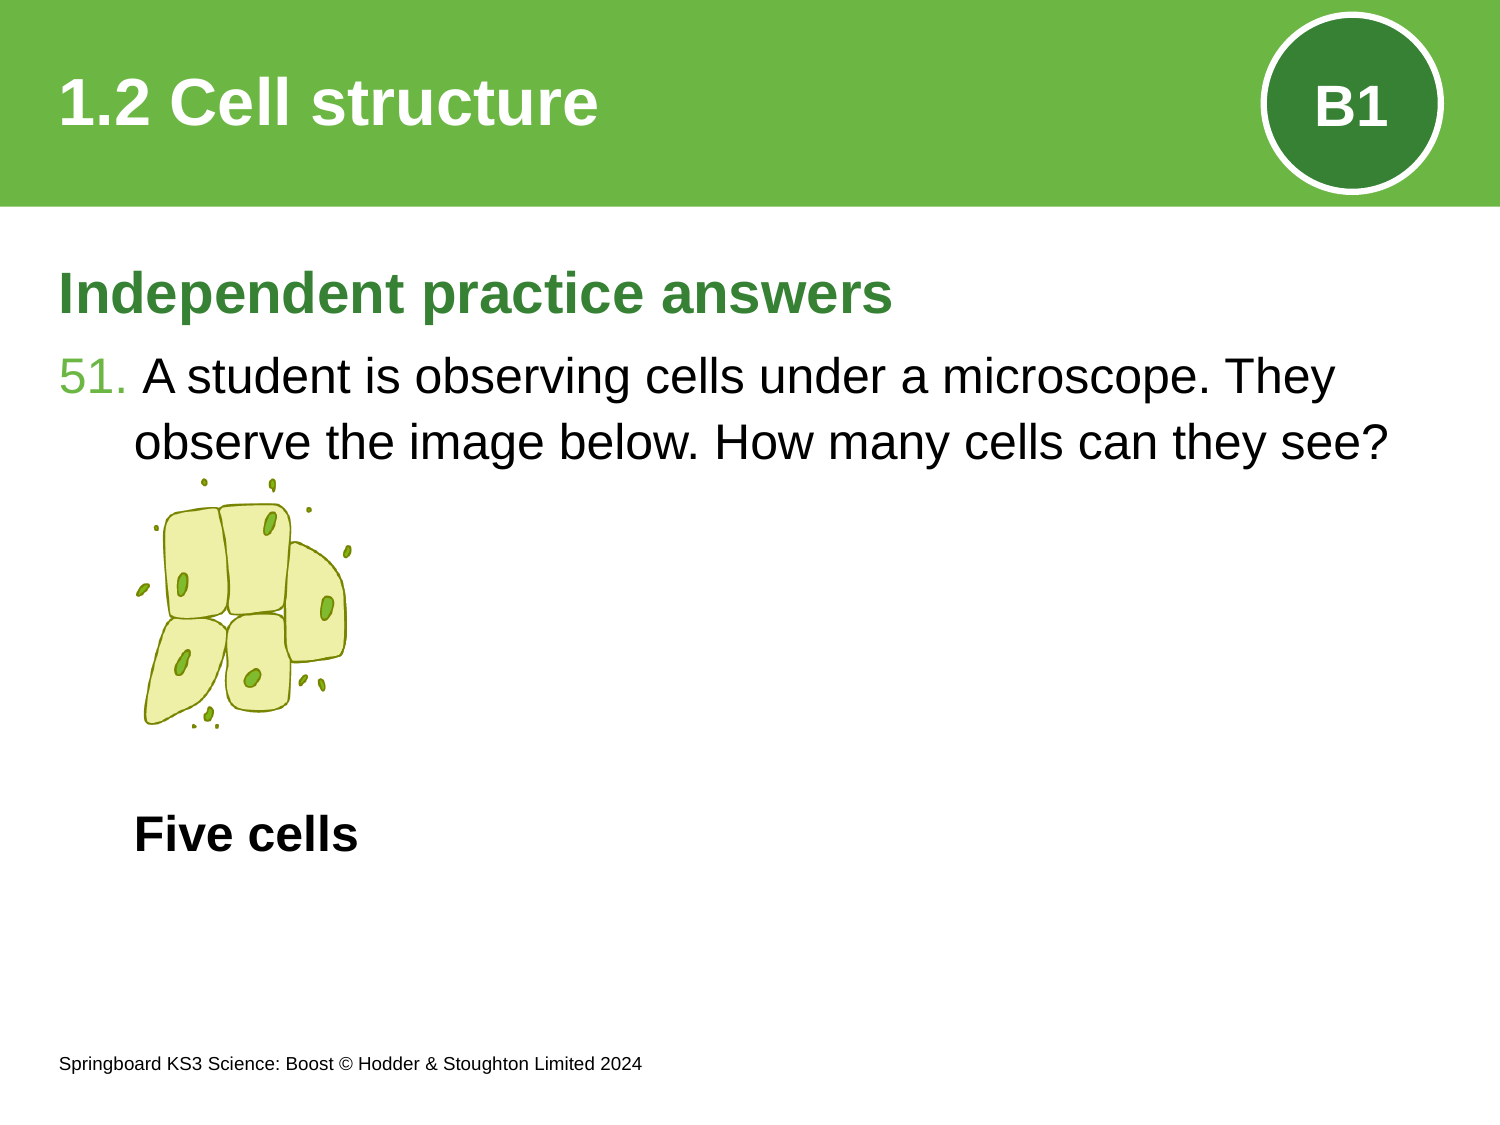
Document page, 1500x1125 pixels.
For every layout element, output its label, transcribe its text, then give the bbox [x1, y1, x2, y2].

list Independent practice answers 51. A student is observing cells under a microscope. They observe the image below. How many cells can they see? Five cells [59, 248, 1441, 987]
picture [113, 473, 359, 744]
footer Springboard KS3 Science: Boost © Hodder & Stoughton Limited 2024 [59, 1033, 680, 1094]
text_box B1 [1262, 13, 1442, 193]
title 1.2 Cell structure [59, 0, 1240, 207]
